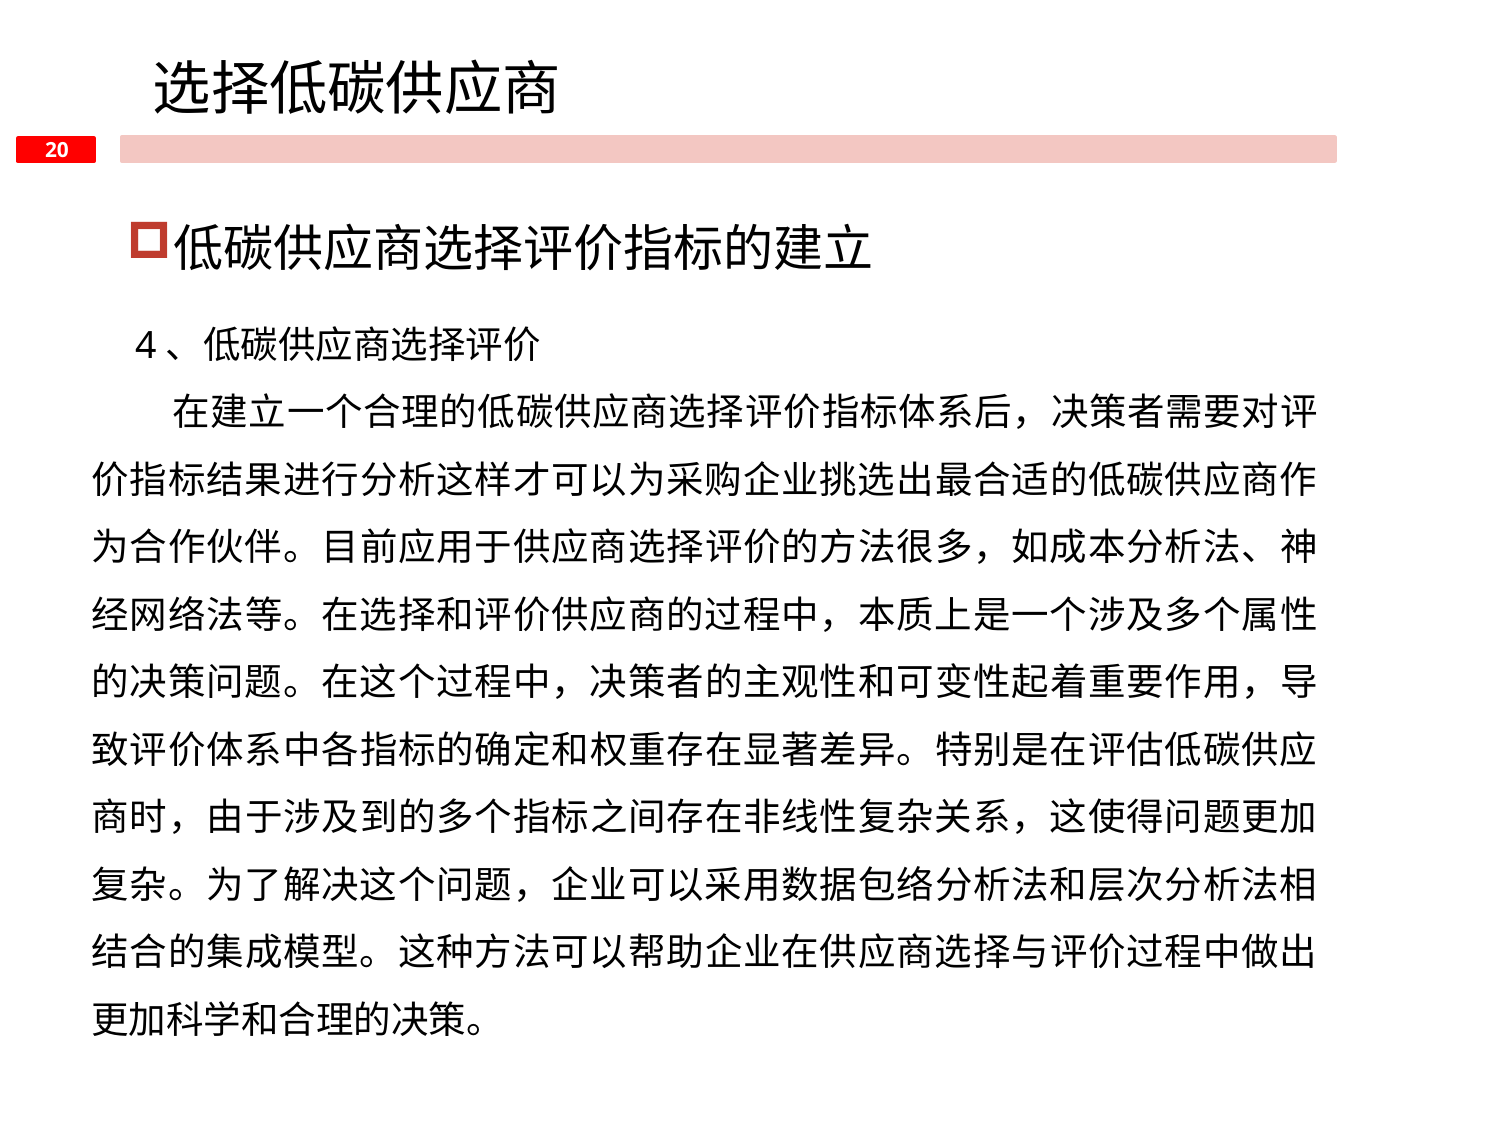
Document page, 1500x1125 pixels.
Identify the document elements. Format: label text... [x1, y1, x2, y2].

text_box 选择低碳供应商 [138, 43, 576, 129]
text_box [17, 129, 97, 189]
text_box 低碳供应商选择评价指标的建立 [112, 208, 1097, 290]
text_box 4、低碳供应商选择评价 在建立一个合理的低碳供应商选择评价指标体系后，决策者需要对评价指标结果进行分析这样才可以为采购企业挑选出最合适的低碳供应商作为合作伙伴。目前应用于供应商选择评价的方法很多，如成本分析法、神经网络法等。在选择和评价供应商的过程中，本质上是一个涉及多个属性的决策问题。在这个过程中，决策者的主观性和可变性起着重要作用，导致评价体系中各指标的确定和权重存在显著差异。特别是在评估低碳供应商时，由于涉及到的多个指标之间存在非线性复杂关系，这使得问题更加复杂。为了解决这个问题，企业可以采用数据包络分析法和层次分析法相结合的集成模型。这种方法可以帮助企业在供应商选择与评价过程中做出更加科学和合理的决策。 [76, 290, 1333, 1048]
